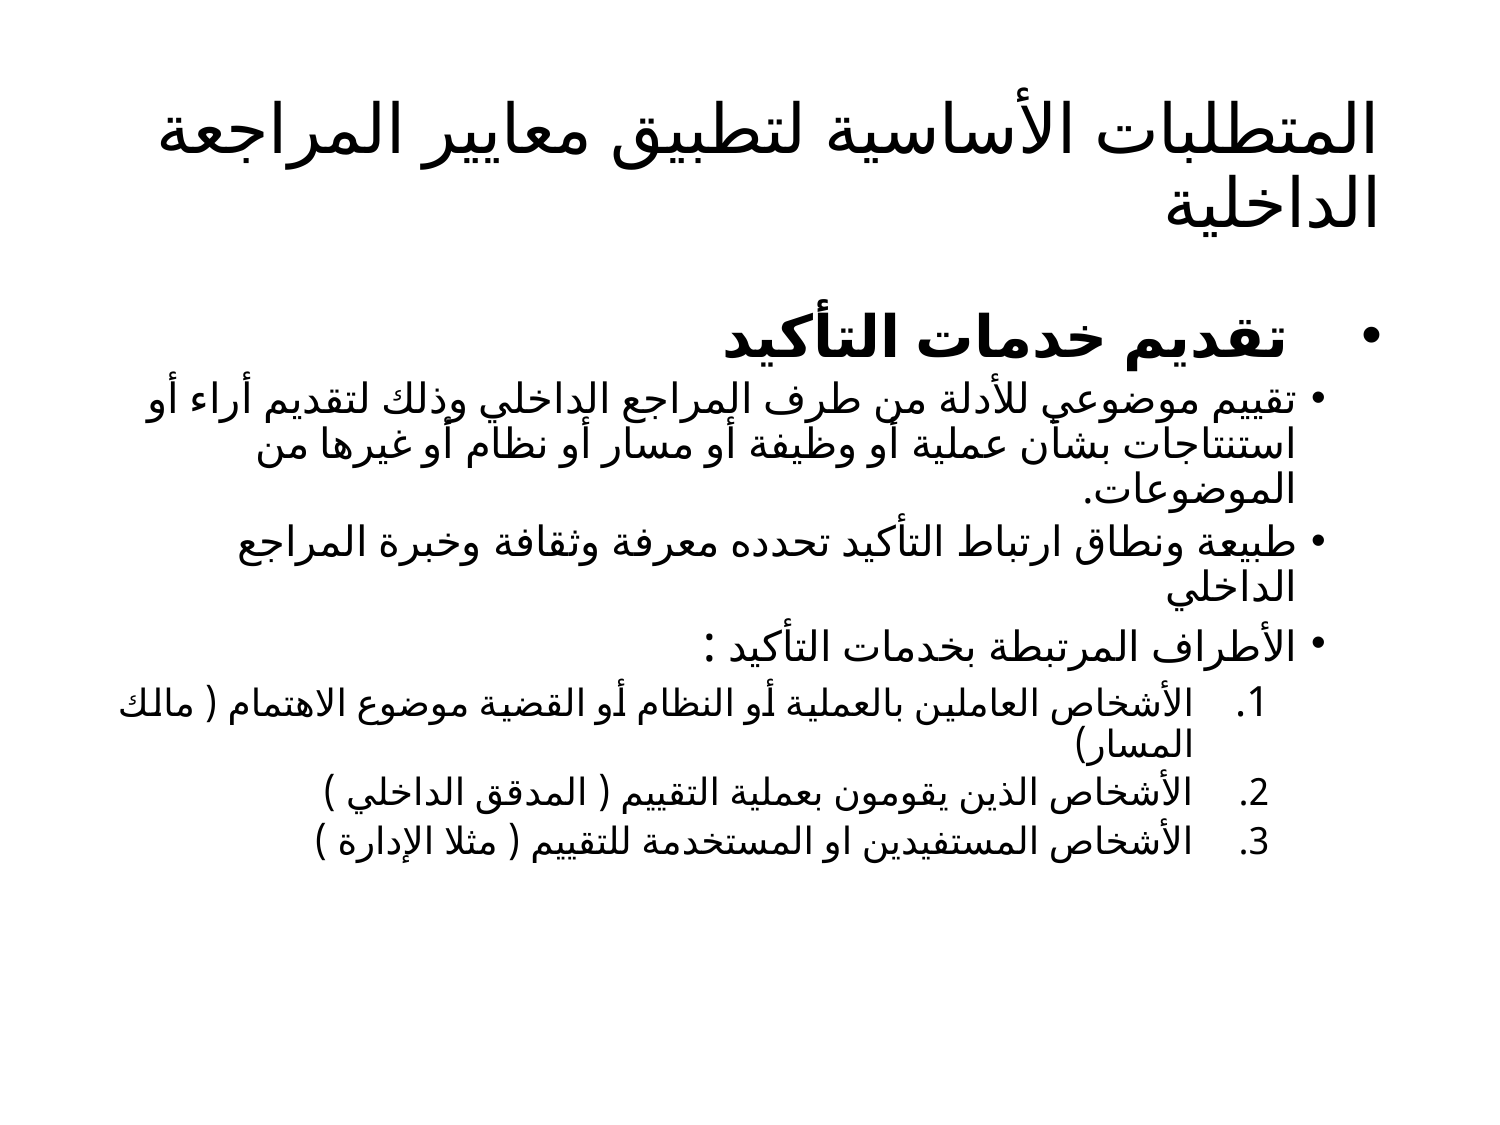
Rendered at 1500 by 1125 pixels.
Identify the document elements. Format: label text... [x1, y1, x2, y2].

list تقديم خدمات التأكيد تقييم موضوعي للأدلة من طرف المراجع الداخلي وذلك لتقديم أراء أو استنتاجات بشأن عملية أو وظيفة أو مسار أو نظام أو غيرها من الموضوعات. طبيعة ونطاق ارتباط التأكيد تحدده معرفة وثقافة وخبرة المراجع الداخلي الأطراف المرتبطة بخدمات التأكيد : الأشخاص العاملين بالعملية أو النظام أو القضية موضوع الاهتمام ( مالك المسار) الأشخاص الذين يقومون بعملية التقييم ( المدقق الداخلي ) الأشخاص المستفيدين او المستخدمة للتقييم ( مثلا الإدارة ) [103, 299, 1397, 1014]
title المتطلبات الأساسية لتطبيق معايير المراجعة الداخلية [103, 59, 1397, 278]
